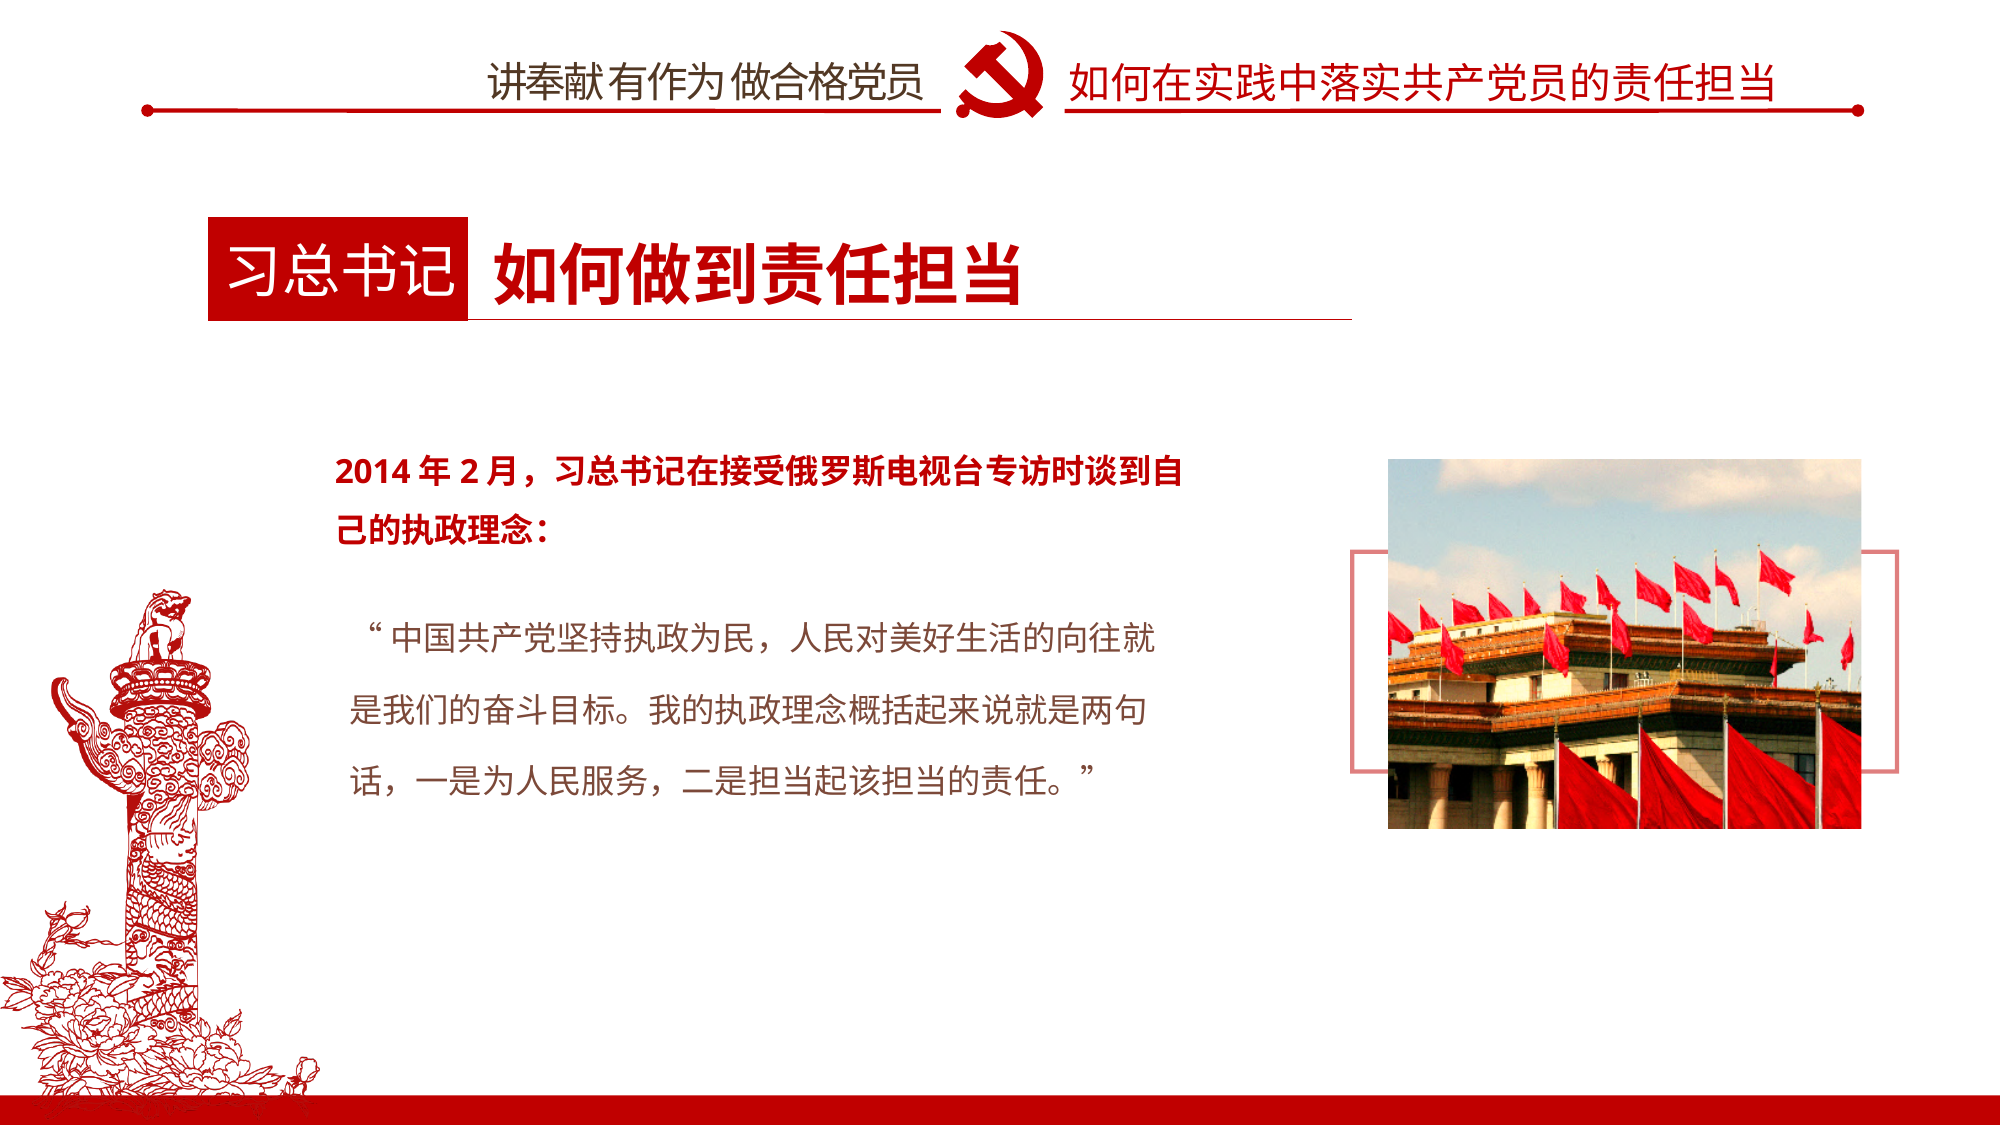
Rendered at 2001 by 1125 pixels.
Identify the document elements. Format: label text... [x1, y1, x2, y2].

text_box 如何在实践中落实共产党员的责任担当 [1053, 49, 1955, 115]
text_box [1862, 551, 1898, 773]
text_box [209, 217, 493, 320]
picture [0, 589, 320, 1121]
text_box “中国共产党坚持执政为民，人民对美好生活的向往就是我们的奋斗目标。我的执政理念概括起来说就是两句话，一是为人民服务，二是担当起该担当的责任。” [338, 579, 1186, 807]
text_box [1351, 551, 1388, 773]
picture [1388, 459, 1862, 829]
text_box 如何做到责任担当 [493, 244, 1331, 302]
text_box 2014年2月，习总书记在接受俄罗斯电视台专访时谈到自己的执政理念： [319, 422, 1203, 557]
